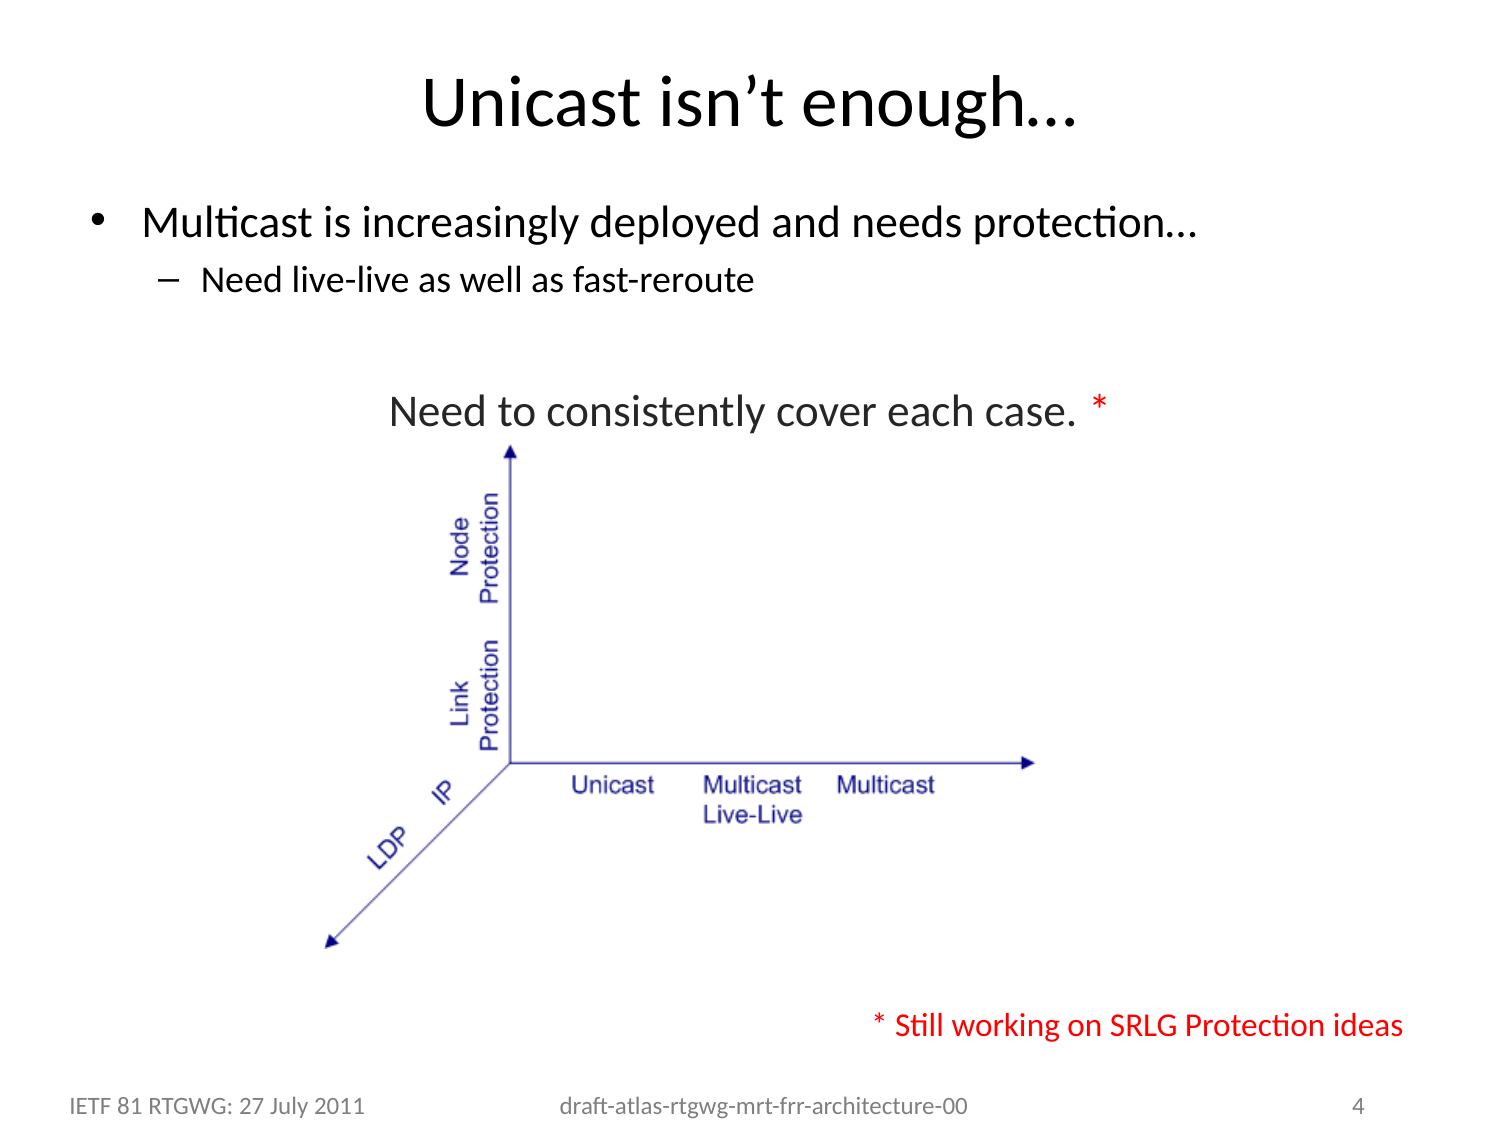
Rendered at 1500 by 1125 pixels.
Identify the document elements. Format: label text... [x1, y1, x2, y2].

list Multicast is increasingly deployed and needs protection… Need live-live as well as fast-reroute Need to consistently cover each case. * [75, 184, 1425, 445]
text_box * Still working on SRLG Protection ideas [856, 995, 1459, 1051]
title Unicast isn’t enough… [75, 45, 1425, 149]
picture [324, 444, 1036, 950]
